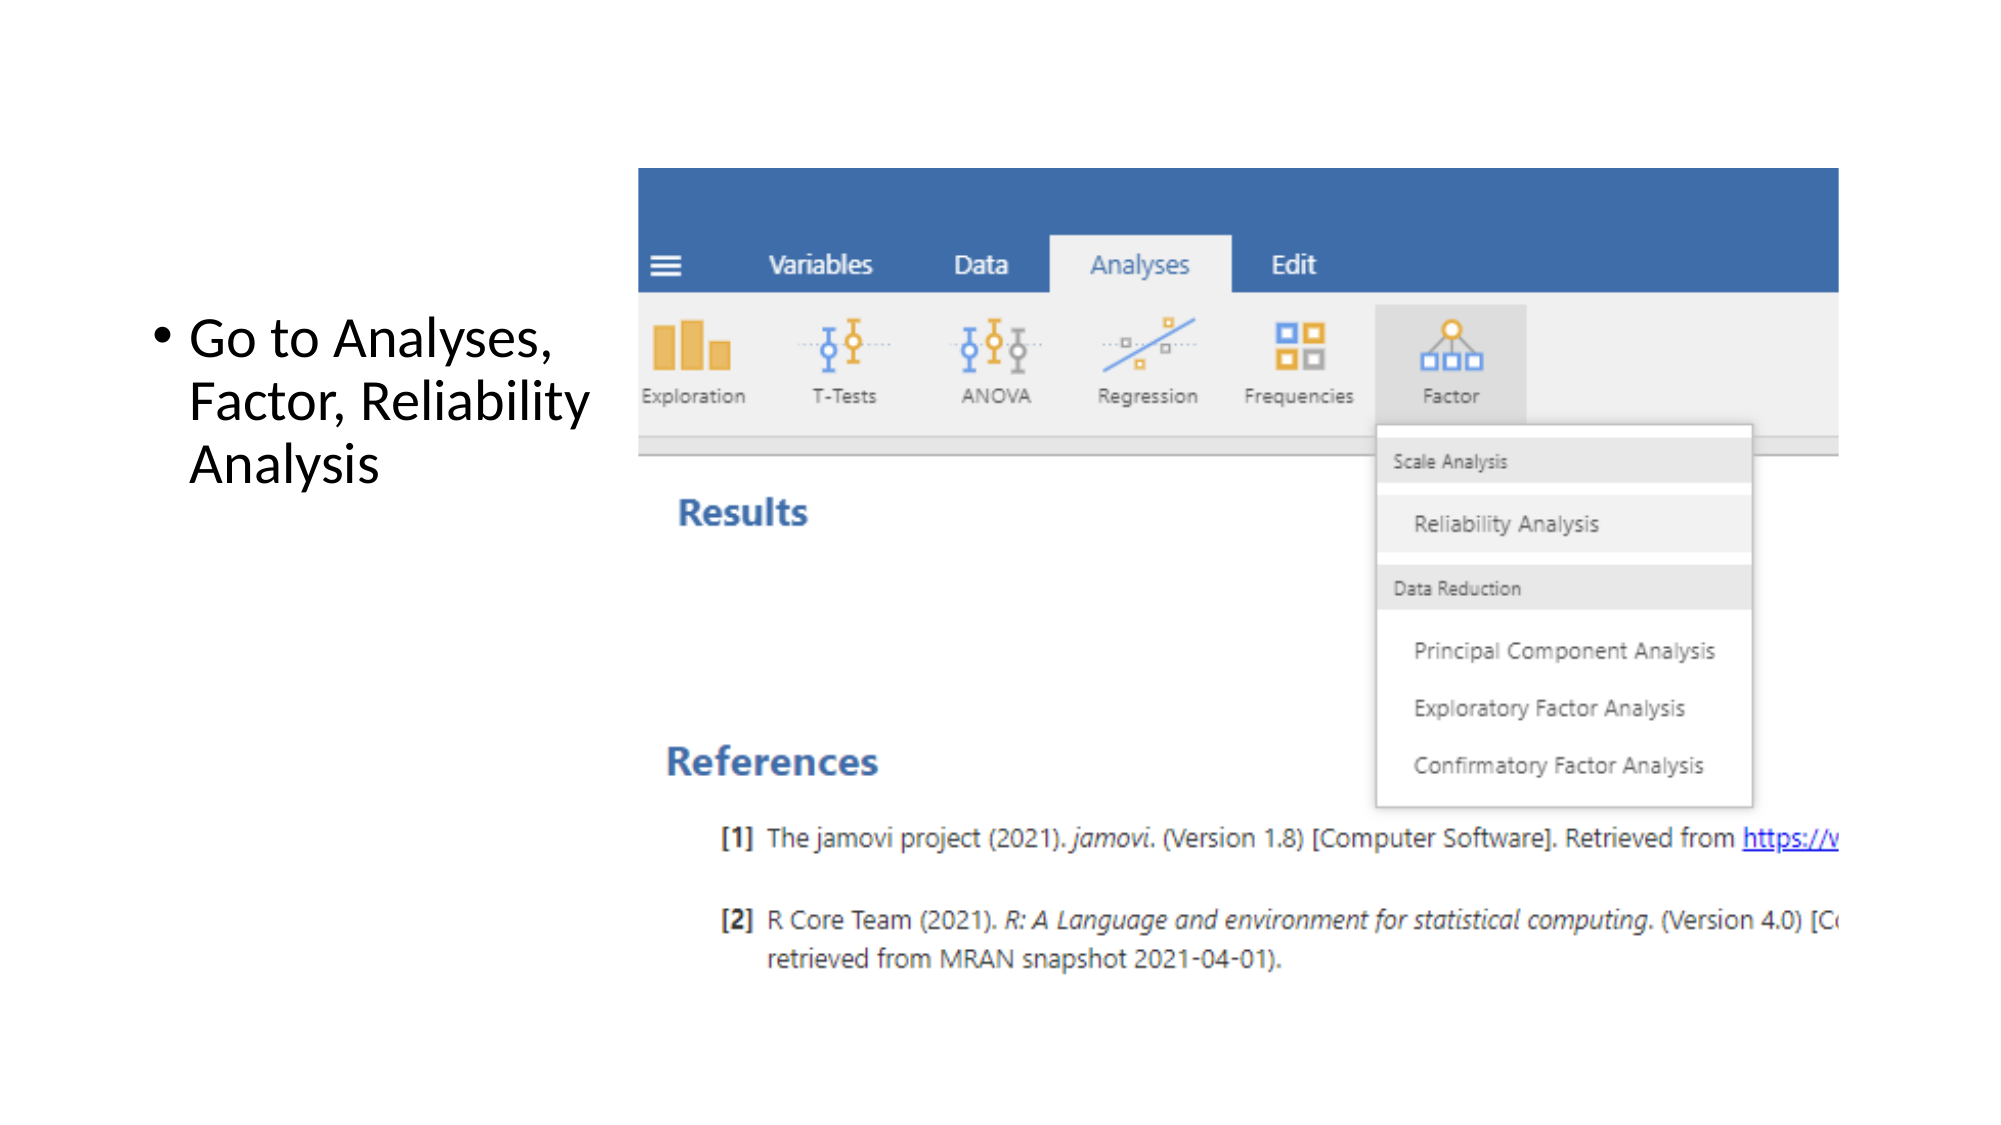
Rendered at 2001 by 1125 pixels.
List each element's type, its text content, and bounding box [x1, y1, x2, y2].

list Go to Analyses, Factor, Reliability Analysis [137, 299, 630, 1014]
picture [638, 168, 1839, 1032]
